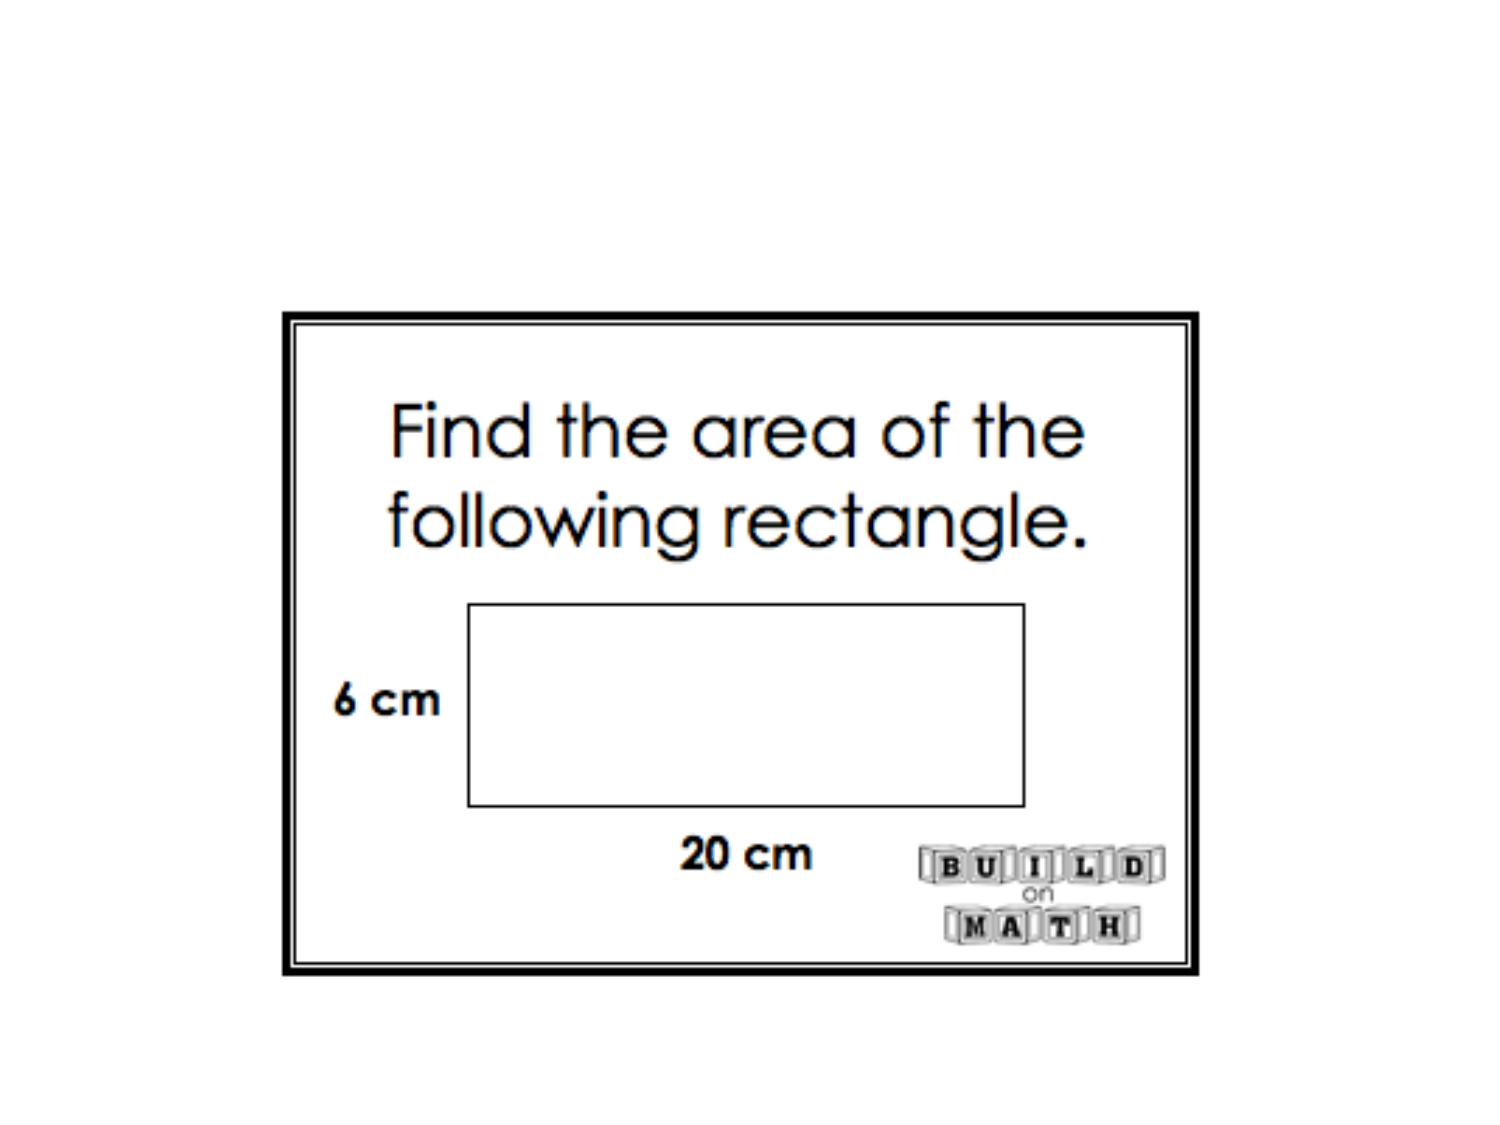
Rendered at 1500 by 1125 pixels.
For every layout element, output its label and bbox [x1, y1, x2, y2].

list [74, 262, 1426, 1006]
